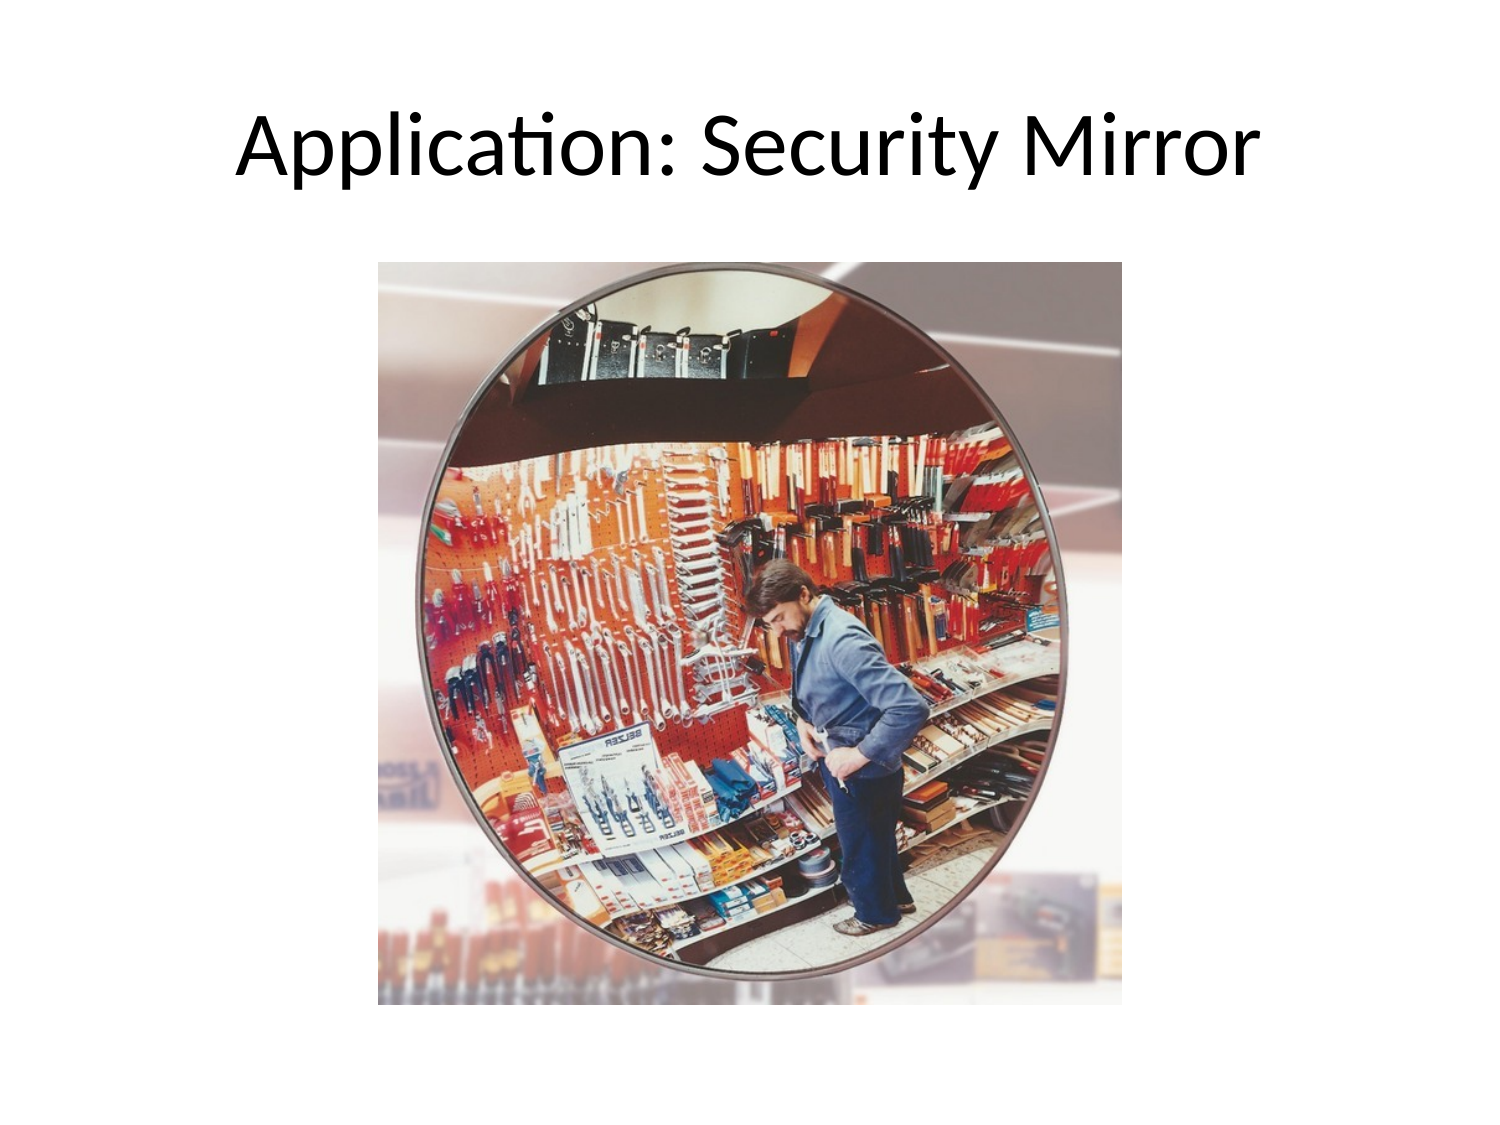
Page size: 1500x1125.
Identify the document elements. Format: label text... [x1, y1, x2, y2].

title Application: Security Mirror [75, 45, 1425, 233]
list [74, 262, 1426, 1006]
